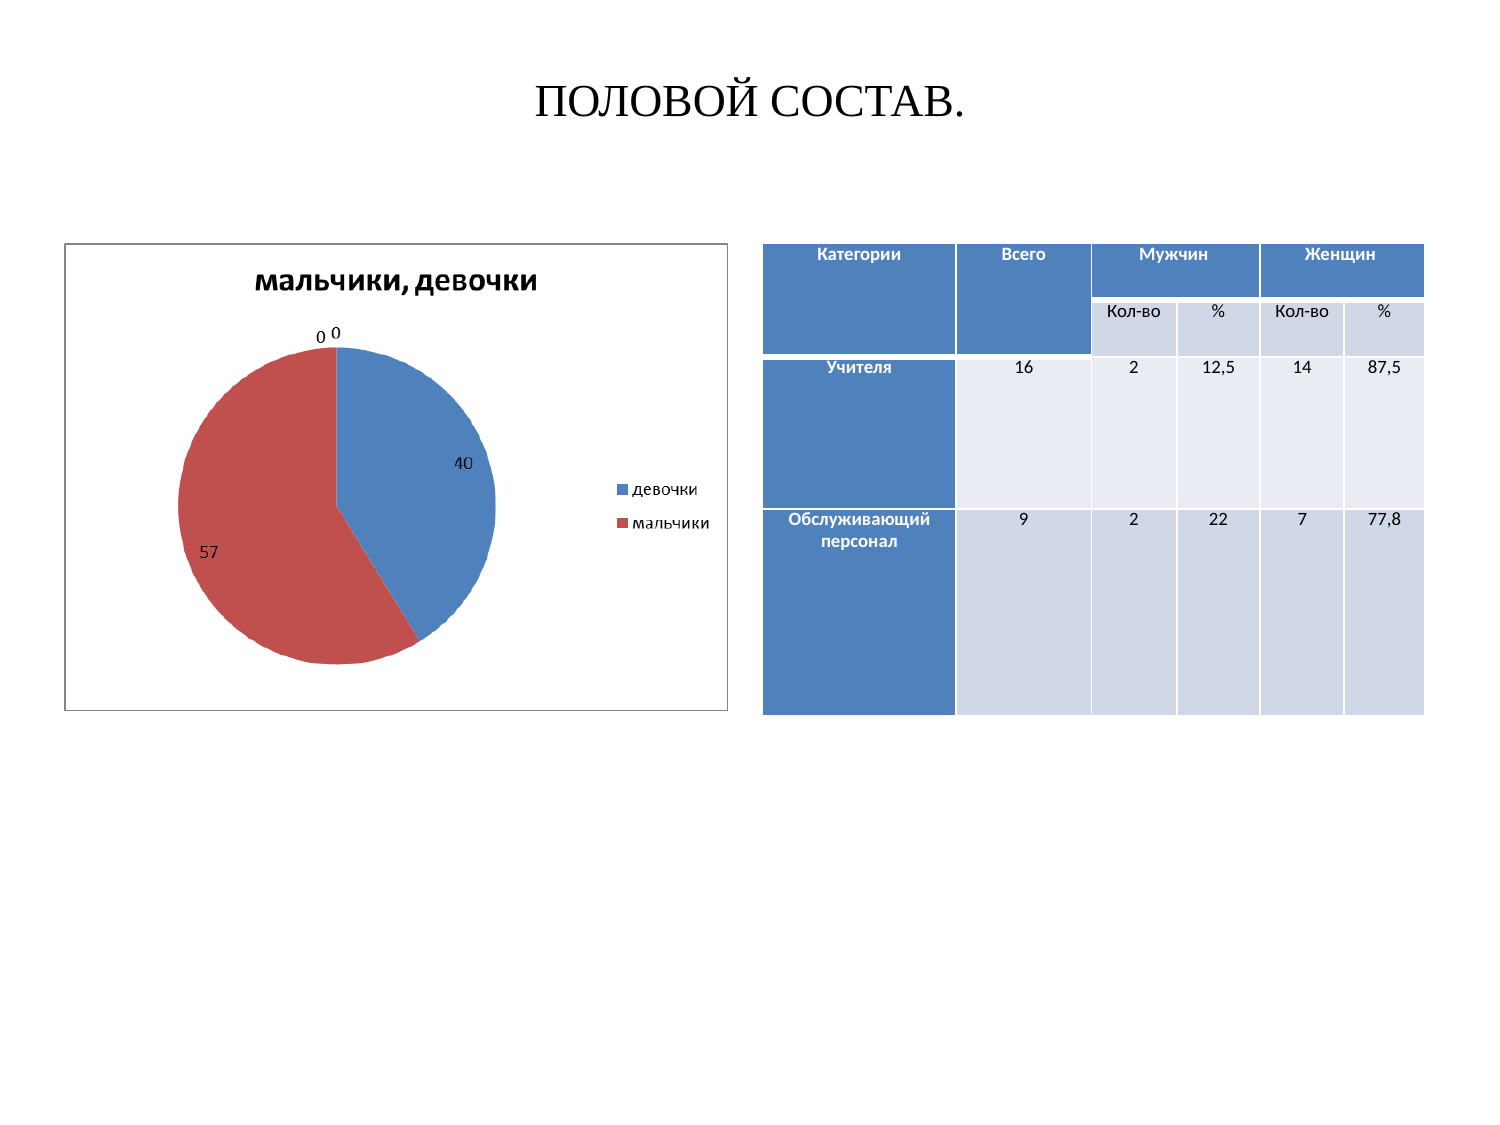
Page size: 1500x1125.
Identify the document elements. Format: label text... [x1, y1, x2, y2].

table_header Категории [763, 244, 955, 354]
table_cell Обслуживающий персонал [763, 510, 955, 715]
title ПОЛОВОЙ СОСТАВ. [75, 45, 1425, 233]
table_cell 14 [1261, 358, 1343, 508]
table_cell 9 [957, 510, 1091, 715]
table_cell 2 [1092, 510, 1176, 715]
table_cell 22 [1178, 510, 1259, 715]
table_cell Учителя [763, 360, 955, 508]
table_cell 2 [1092, 358, 1176, 508]
table_cell 87,5 [1345, 358, 1424, 508]
table_cell 16 [957, 360, 1091, 508]
table_cell 12,5 [1178, 358, 1259, 508]
table_header Мужчин [1092, 244, 1259, 297]
table_cell 77,8 [1345, 510, 1424, 715]
table_cell 7 [1261, 510, 1343, 715]
table_cell % [1178, 303, 1259, 356]
table_cell Кол-во [1092, 303, 1176, 356]
table_header Женщин [1261, 244, 1424, 297]
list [64, 243, 728, 712]
table_cell Кол-во [1261, 303, 1343, 356]
table_cell % [1345, 303, 1424, 356]
table_header Всего [957, 244, 1091, 354]
